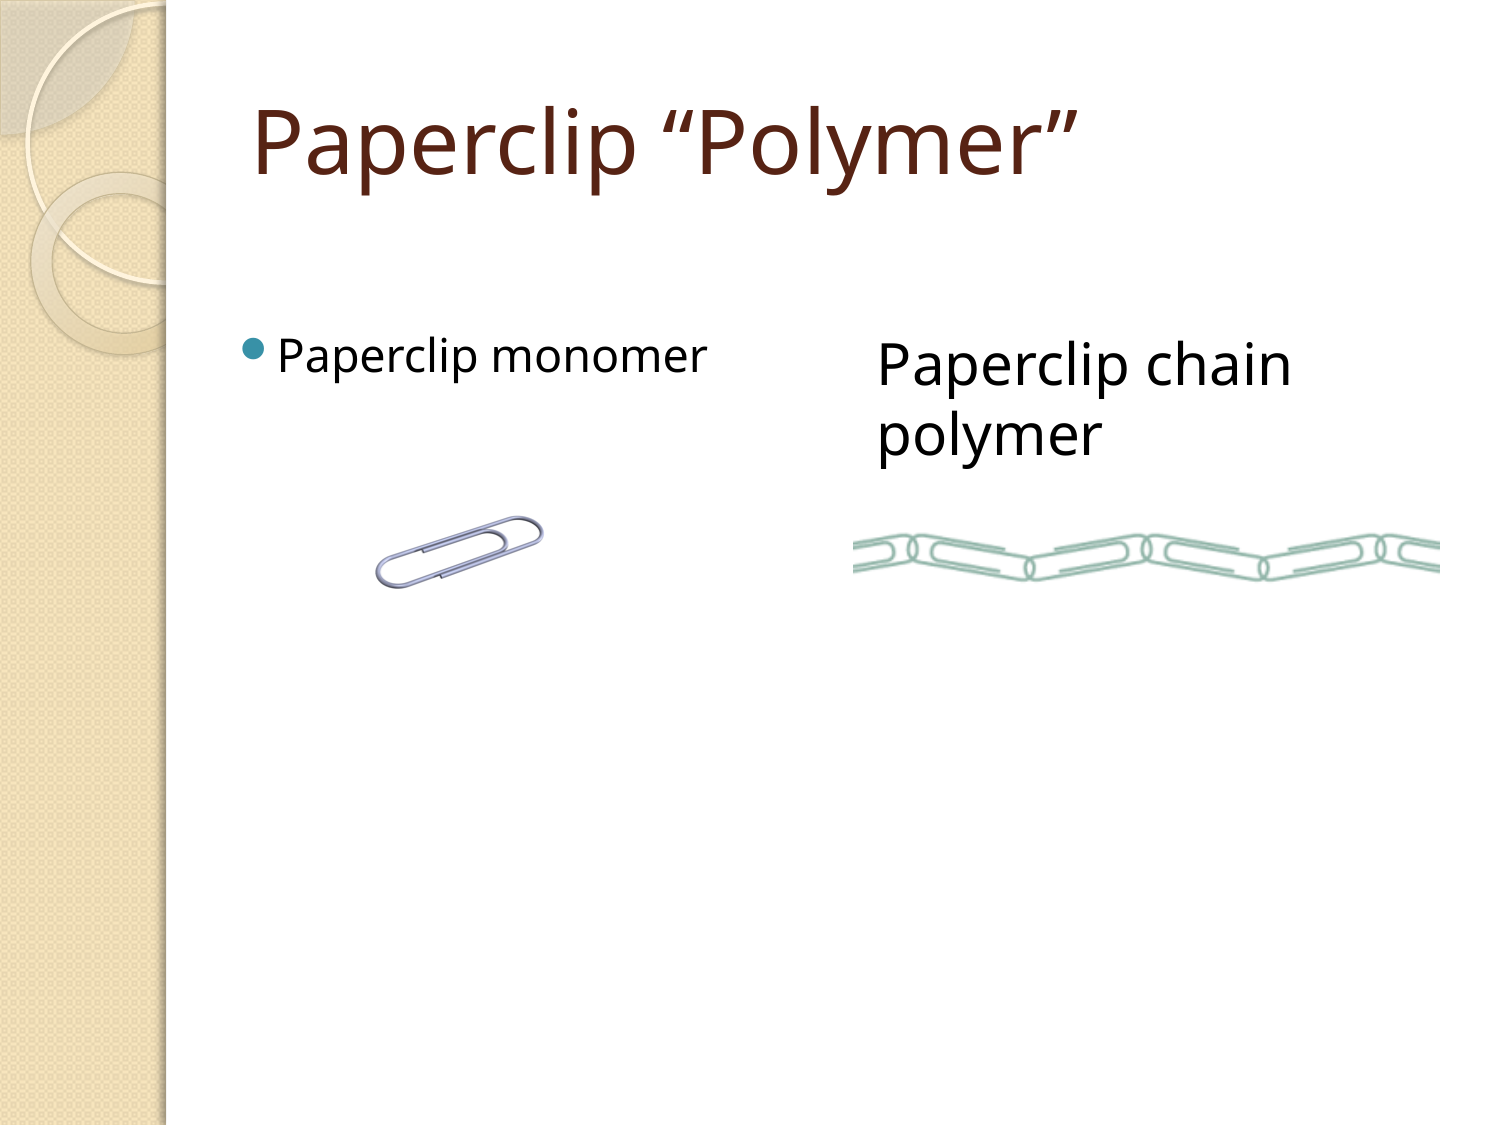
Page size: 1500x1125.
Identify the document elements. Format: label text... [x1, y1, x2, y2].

picture [364, 488, 545, 617]
text_box Paperclip monomer [213, 318, 801, 424]
text_box Paperclip chain polymer [848, 319, 1466, 426]
title Paperclip “Polymer” [235, 45, 1466, 233]
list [852, 474, 1441, 638]
